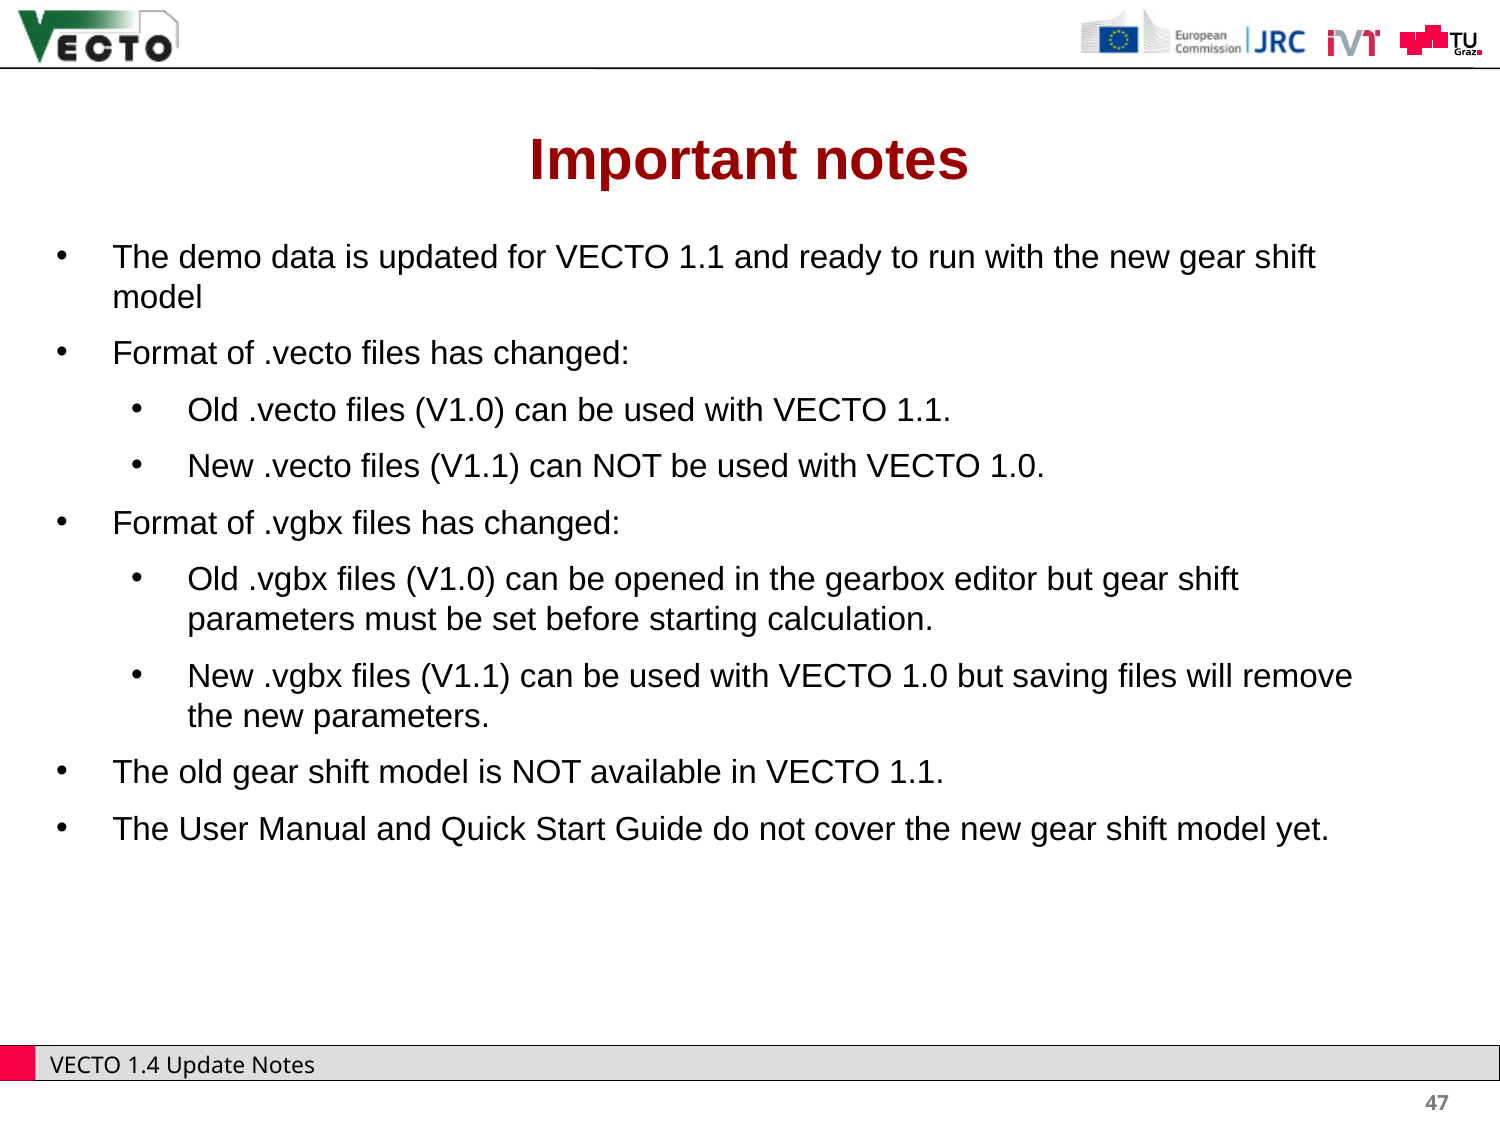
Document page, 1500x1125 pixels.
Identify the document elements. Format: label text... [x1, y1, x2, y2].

picture [17, 9, 179, 65]
picture [1080, 7, 1306, 54]
text_box The demo data is updated for VECTO 1.1 and ready to run with the new gear shift model Format of .vecto files has changed: Old .vecto files (V1.0) can be used with VECTO 1.1. New .vecto files (V1.1) can NOT be used with VECTO 1.0. Format of .vgbx files has changed: Old .vgbx files (V1.0) can be opened in the gearbox editor but gear shift parameters must be set before starting calculation. New .vgbx files (V1.1) can be used with VECTO 1.0 but saving files will remove the new parameters. The old gear shift model is NOT available in VECTO 1.1. The User Manual and Quick Start Guide do not cover the new gear shift model yet. [41, 227, 1412, 855]
title Important notes [0, 127, 1500, 185]
picture [1328, 30, 1380, 56]
